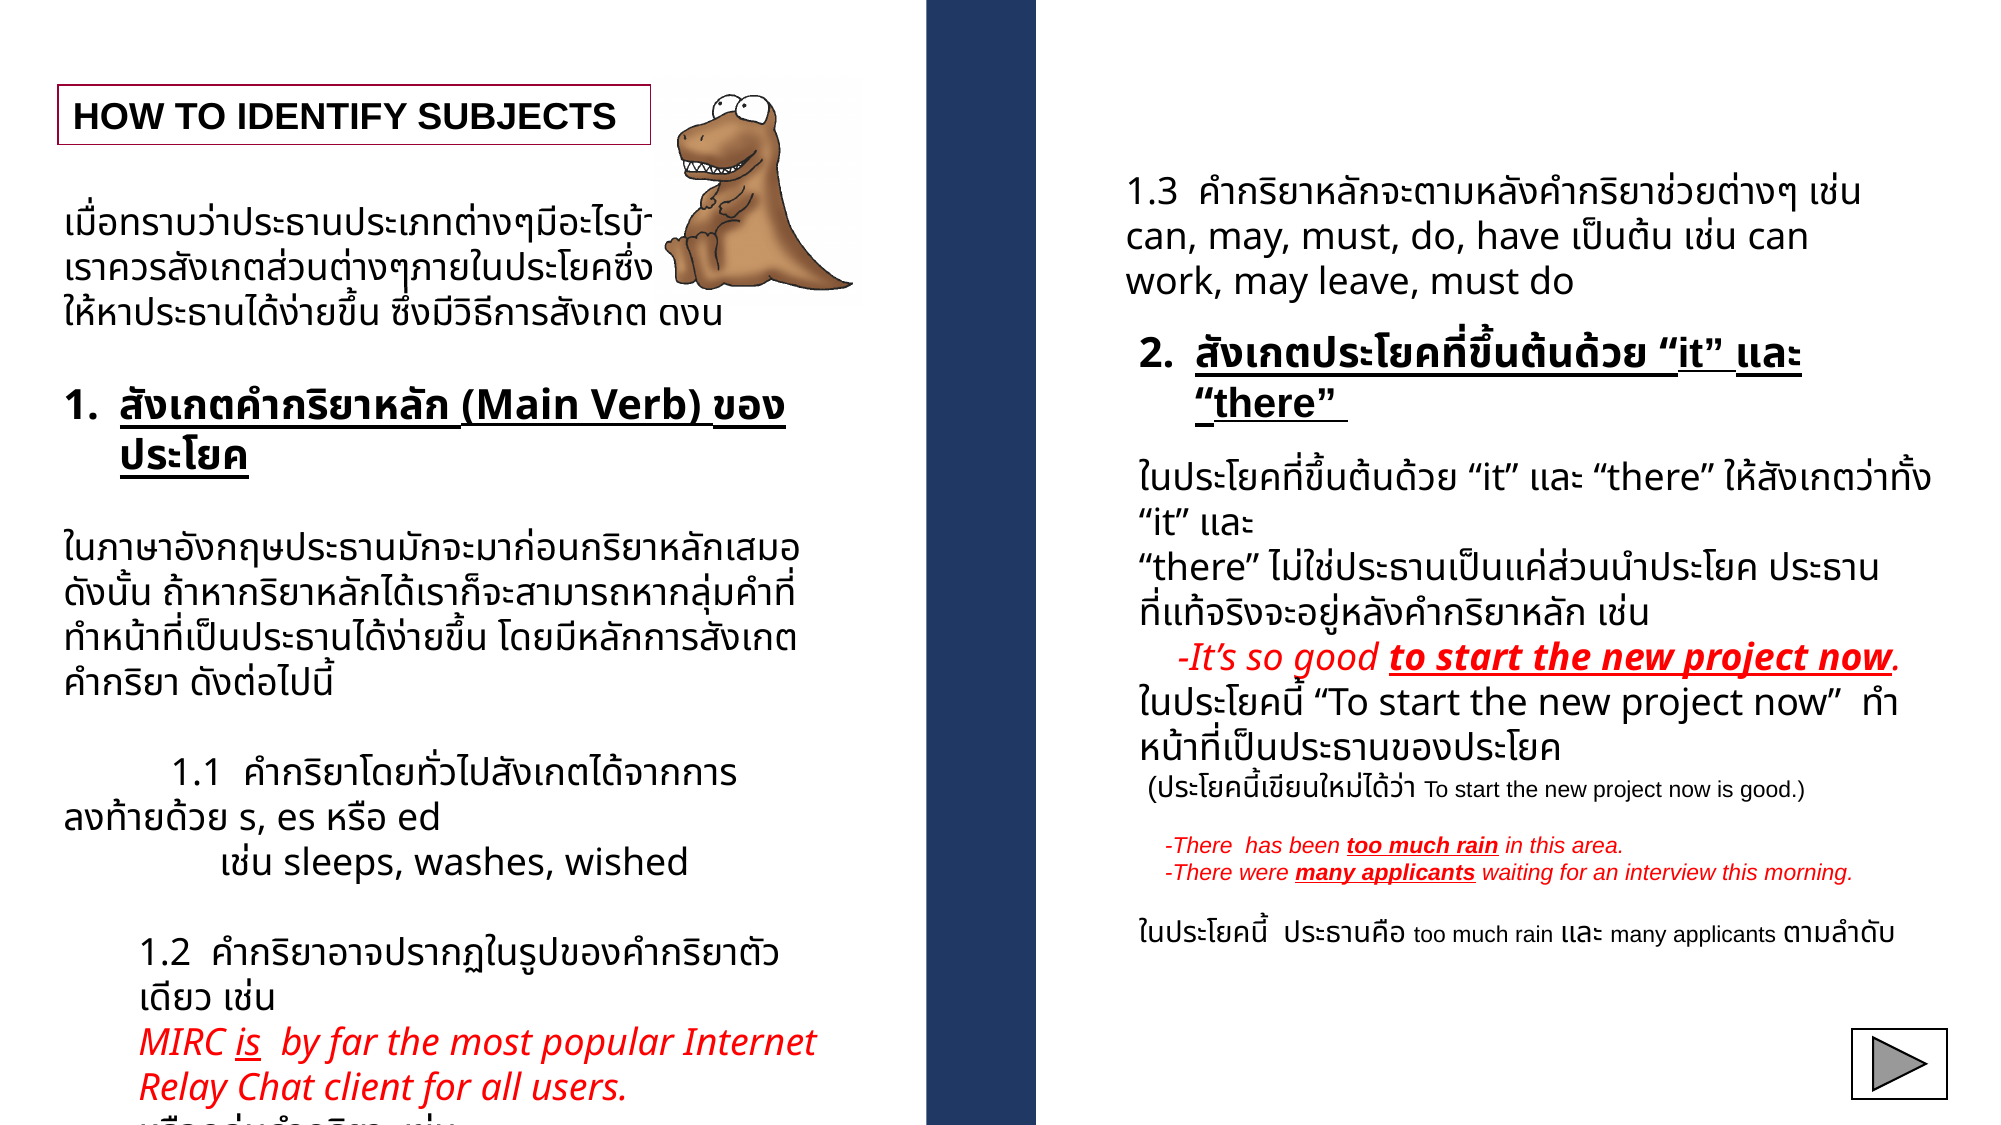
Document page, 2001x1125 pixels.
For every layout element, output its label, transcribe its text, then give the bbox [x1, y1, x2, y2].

picture [652, 75, 862, 306]
text_box [925, 0, 1037, 1125]
text_box [1851, 1076, 1948, 1100]
text_box เมื่อทราบว่าประธานประเภทต่างๆมีอะไรบ้างแล้ว เราควรสังเกตส่วนต่างๆภายในประโยคซึ่งเป็นตัวช่วย ให้หาประธานได้ง่ายขึ้น ซึ่งมีวิธีการสังเกต ดังนี้ สังเกตคำกริยาหลัก (Main Verb) ของประโยค ในภาษาอังกฤษประธานมักจะมาก่อนกริยาหลักเสมอ ดังนั้น ถ้าหากริยาหลักได้เราก็จะสามารถหากลุ่มคำที่ทำหน้าที่เป็นประธานได้ง่ายขึ้น โดยมีหลักการสังเกตคำกริยา ดังต่อไปนี้ 1.1 คำกริยาโดยทั่วไปสังเกตได้จากการลงท้ายด้วย s, es หรือ ed เช่น sleeps, washes, wished 1.2 คำกริยาอาจปรากฏในรูปของคำกริยาตัวเดียว เช่น MIRC is by far the most popular Internet Relay Chat client for all users. หรือกลุ่มคำกริยา เช่น More than a million dogs and cats in nine northeastern provinces have been vaccinated against rabies this year. [48, 190, 839, 1125]
text_box HOW TO IDENTIFY SUBJECTS [58, 84, 651, 145]
text_box สังเกตประโยคที่ขึ้นต้นด้วย “it” และ “there” ในประโยคที่ขึ้นต้นด้วย “it” และ “there” ให้สังเกตว่าทั้ง “it” และ “there” ไม่ใช่ประธานเป็นแค่ส่วนนำประโยค ประธานที่แท้จริงจะอยู่หลังคำกริยาหลัก เช่น -It’s so good to start the new project now. ในประโยคนี้ “To start the new project now” ทำหน้าที่เป็นประธานของประโยค (ประโยคนี้เขียนใหม่ได้ว่า To start the new project now is good.) -There has been too much rain in this area. -There were many applicants waiting for an interview this morning. ในประโยคนี้ ประธานคือ too much rain และ many applicants ตามลำดับ [1123, 318, 1952, 1076]
text_box 1.3 คำกริยาหลักจะตามหลังคำกริยาช่วยต่างๆ เช่น can, may, must, do, have เป็นต้น เช่น can work, may leave, must do [1110, 114, 1909, 310]
